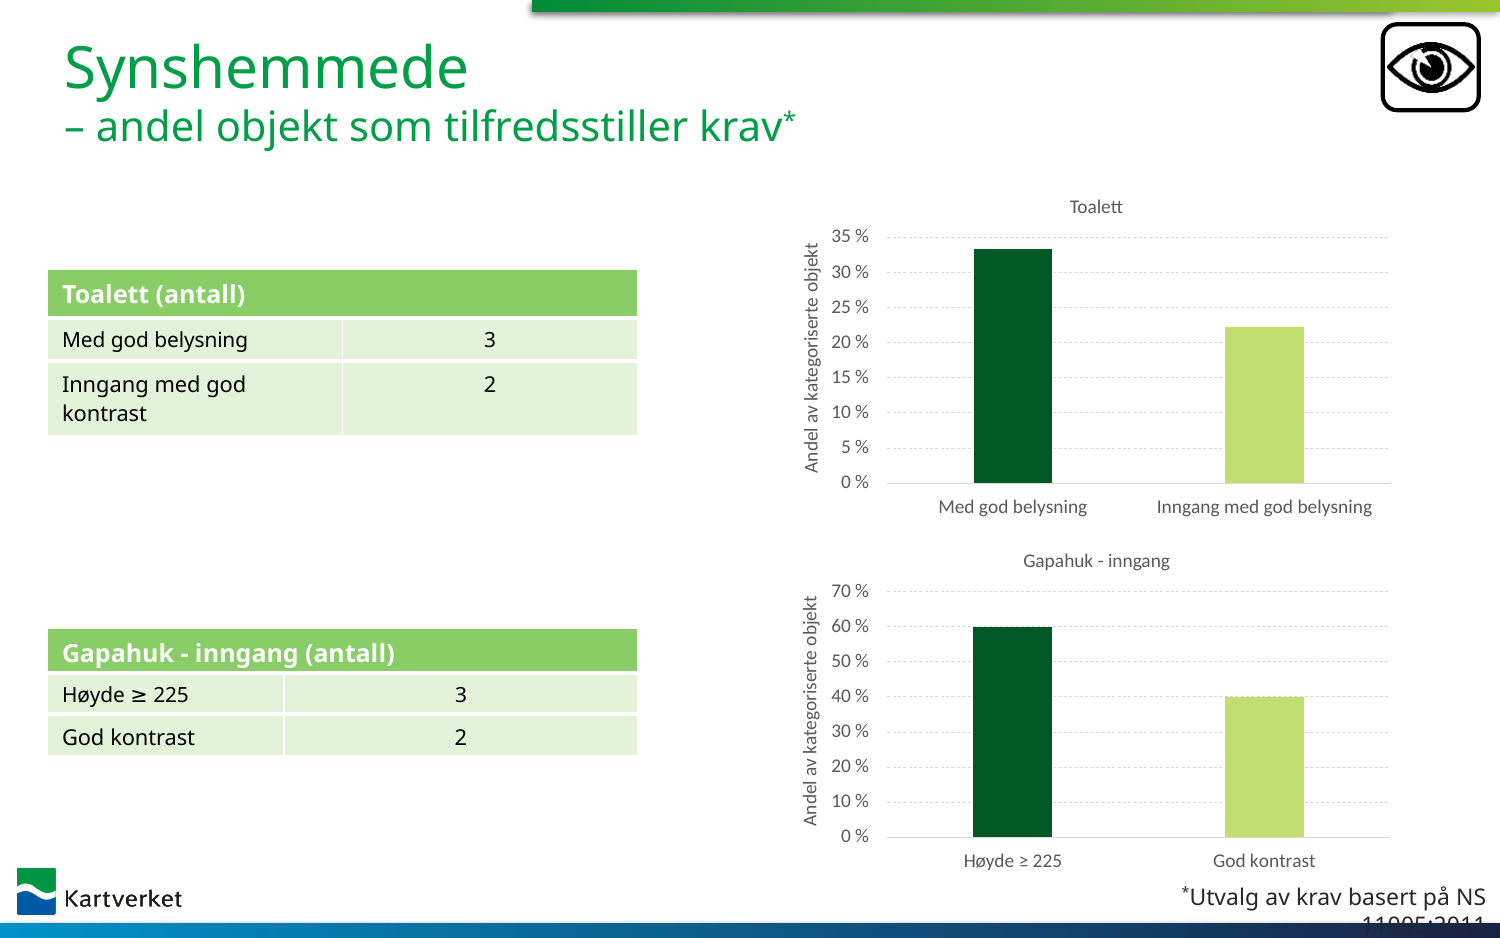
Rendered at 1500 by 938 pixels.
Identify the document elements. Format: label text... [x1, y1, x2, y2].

table_header Gapahuk - inngang (antall) [48, 629, 637, 671]
picture [791, 187, 1402, 526]
table_cell Med god belysning [48, 320, 342, 359]
table_cell God kontrast [48, 716, 283, 755]
table_cell Høyde ≥ 225 [48, 675, 283, 712]
table_cell 2 [285, 716, 637, 755]
table_header Toalett (antall) [48, 270, 637, 316]
table_cell 2 [343, 363, 637, 435]
text_box Synshemmede – andel objekt som tilfredsstiller krav* [49, 24, 1431, 158]
text_box *Utvalg av krav basert på NS 11005:2011 [1068, 873, 1500, 938]
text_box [1382, 24, 1480, 111]
table_cell Inngang med god kontrast [48, 363, 342, 435]
table_cell 3 [343, 320, 637, 359]
table_cell 3 [285, 675, 637, 712]
picture [791, 541, 1402, 880]
